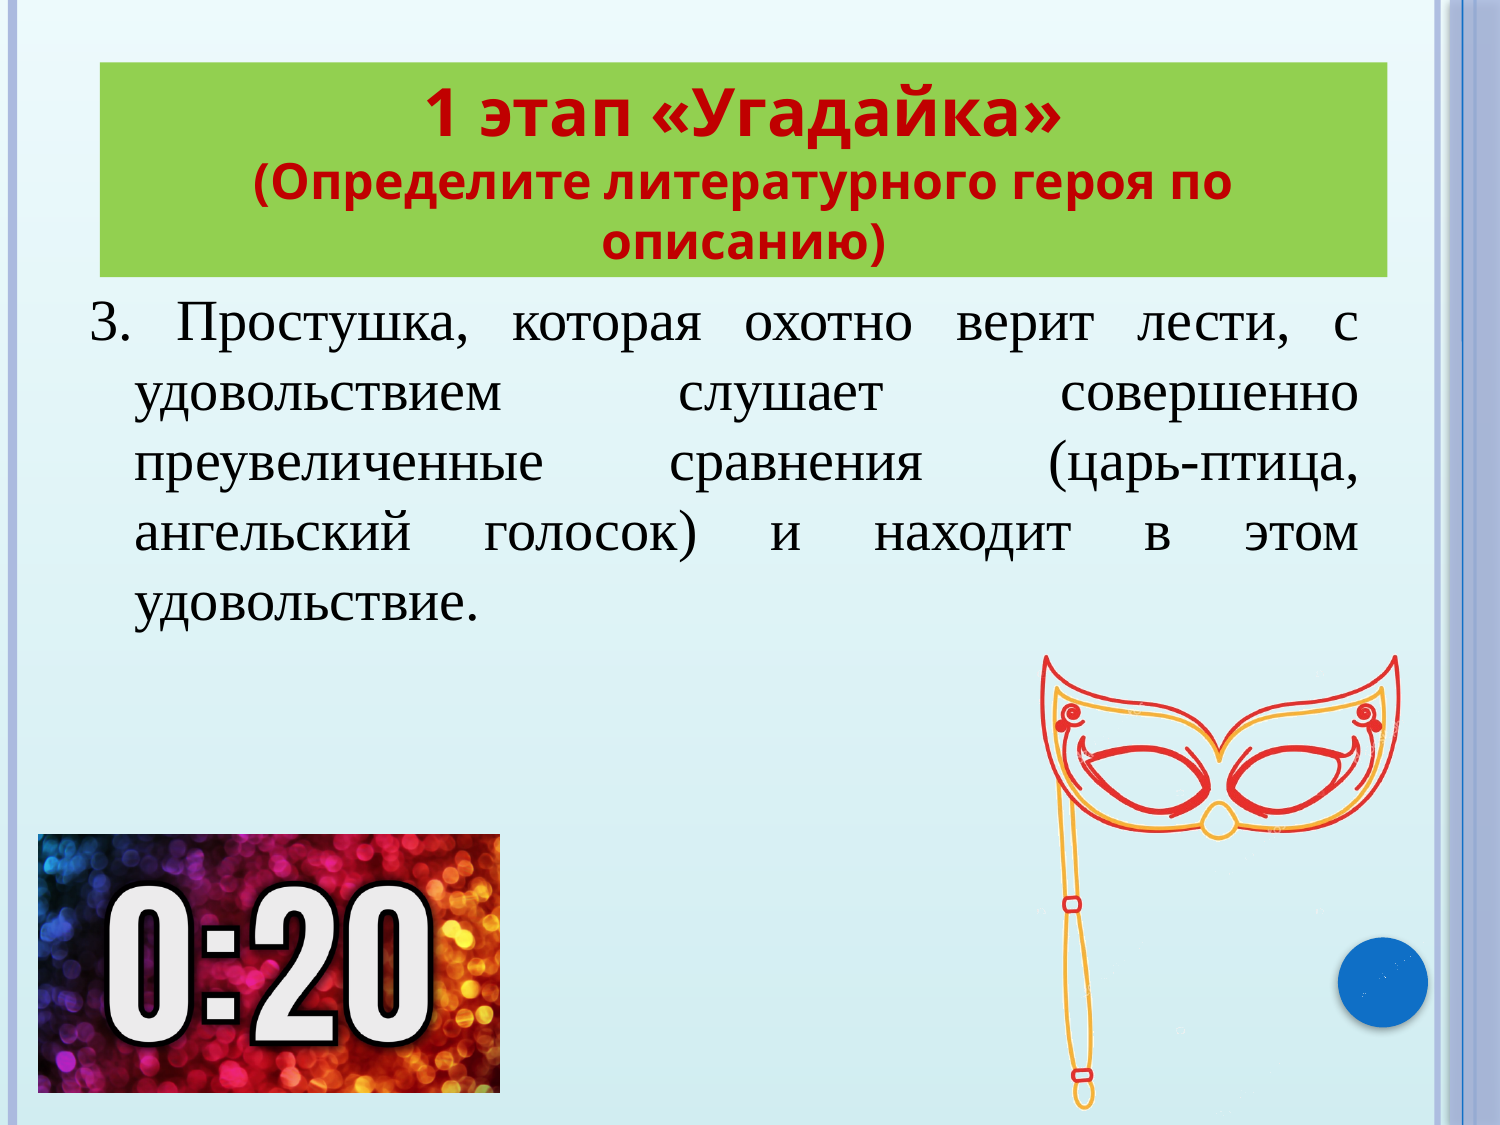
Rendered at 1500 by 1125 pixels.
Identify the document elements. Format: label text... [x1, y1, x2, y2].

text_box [36, 833, 501, 1095]
text_box 1 этап «Угадайка» (Определите литературного героя по описанию) [99, 62, 1388, 278]
list 3. Простушка, которая охотно верит лести, с удовольствием слушает совершенно преувеличенные сравнения (царь-птица, ангельский голосок) и находит в этом удовольствие. [75, 275, 1375, 675]
picture [1024, 649, 1438, 1125]
